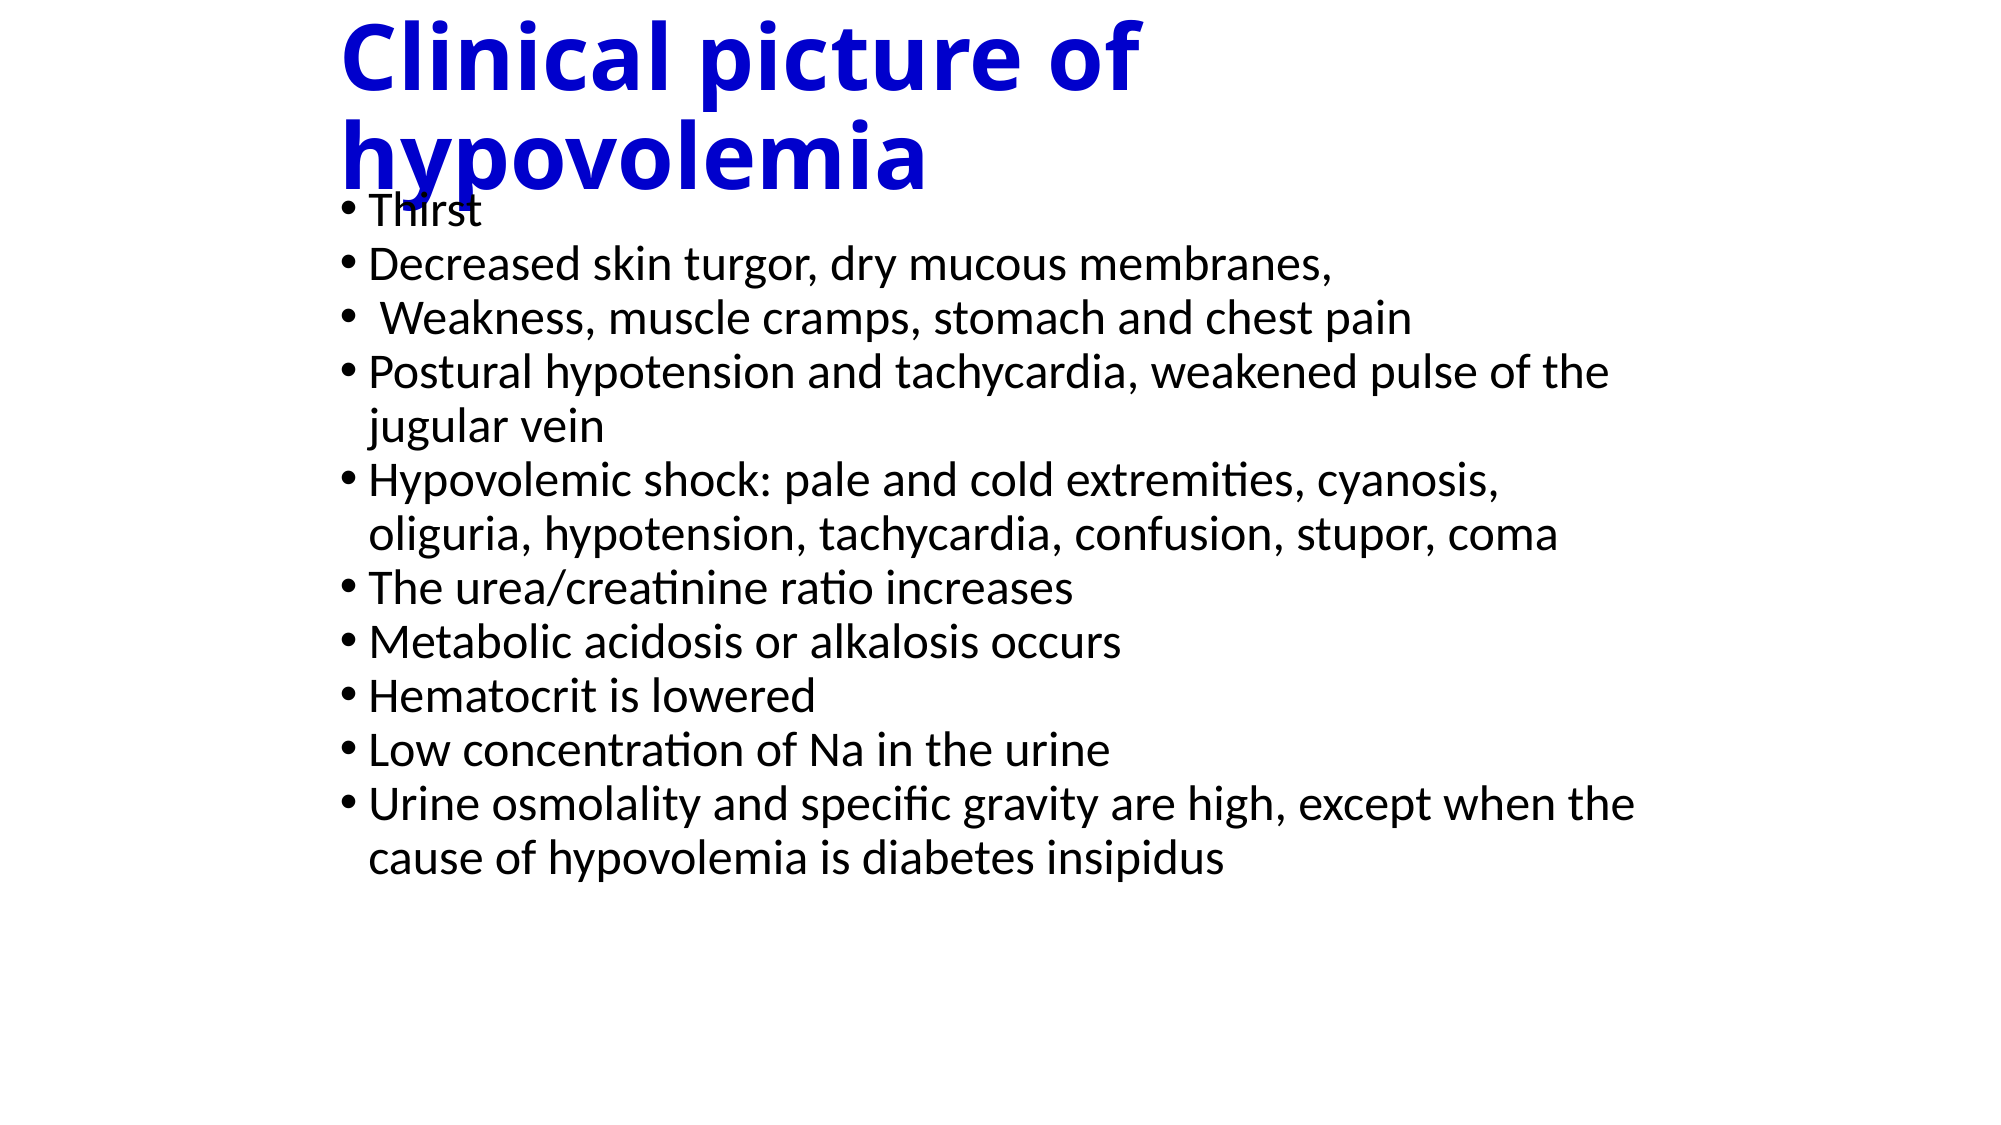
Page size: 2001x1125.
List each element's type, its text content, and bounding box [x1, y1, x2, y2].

title Clinical picture of hypovolemia [324, 45, 1675, 175]
list Thirst Decreased skin turgor, dry mucous membranes, Weakness, muscle cramps, stomach and chest pain Postural hypotension and tachycardia, weakened pulse of the jugular vein Hypovolemic shock: pale and cold extremities, cyanosis, oliguria, hypotension, tachycardia, confusion, stupor, coma The urea/creatinine ratio increases Metabolic acidosis or alkalosis occurs Hematocrit is lowered Low concentration of Na in the urine Urine osmolality and specific gravity are high, except when the cause of hypovolemia is diabetes insipidus [324, 175, 1675, 1032]
